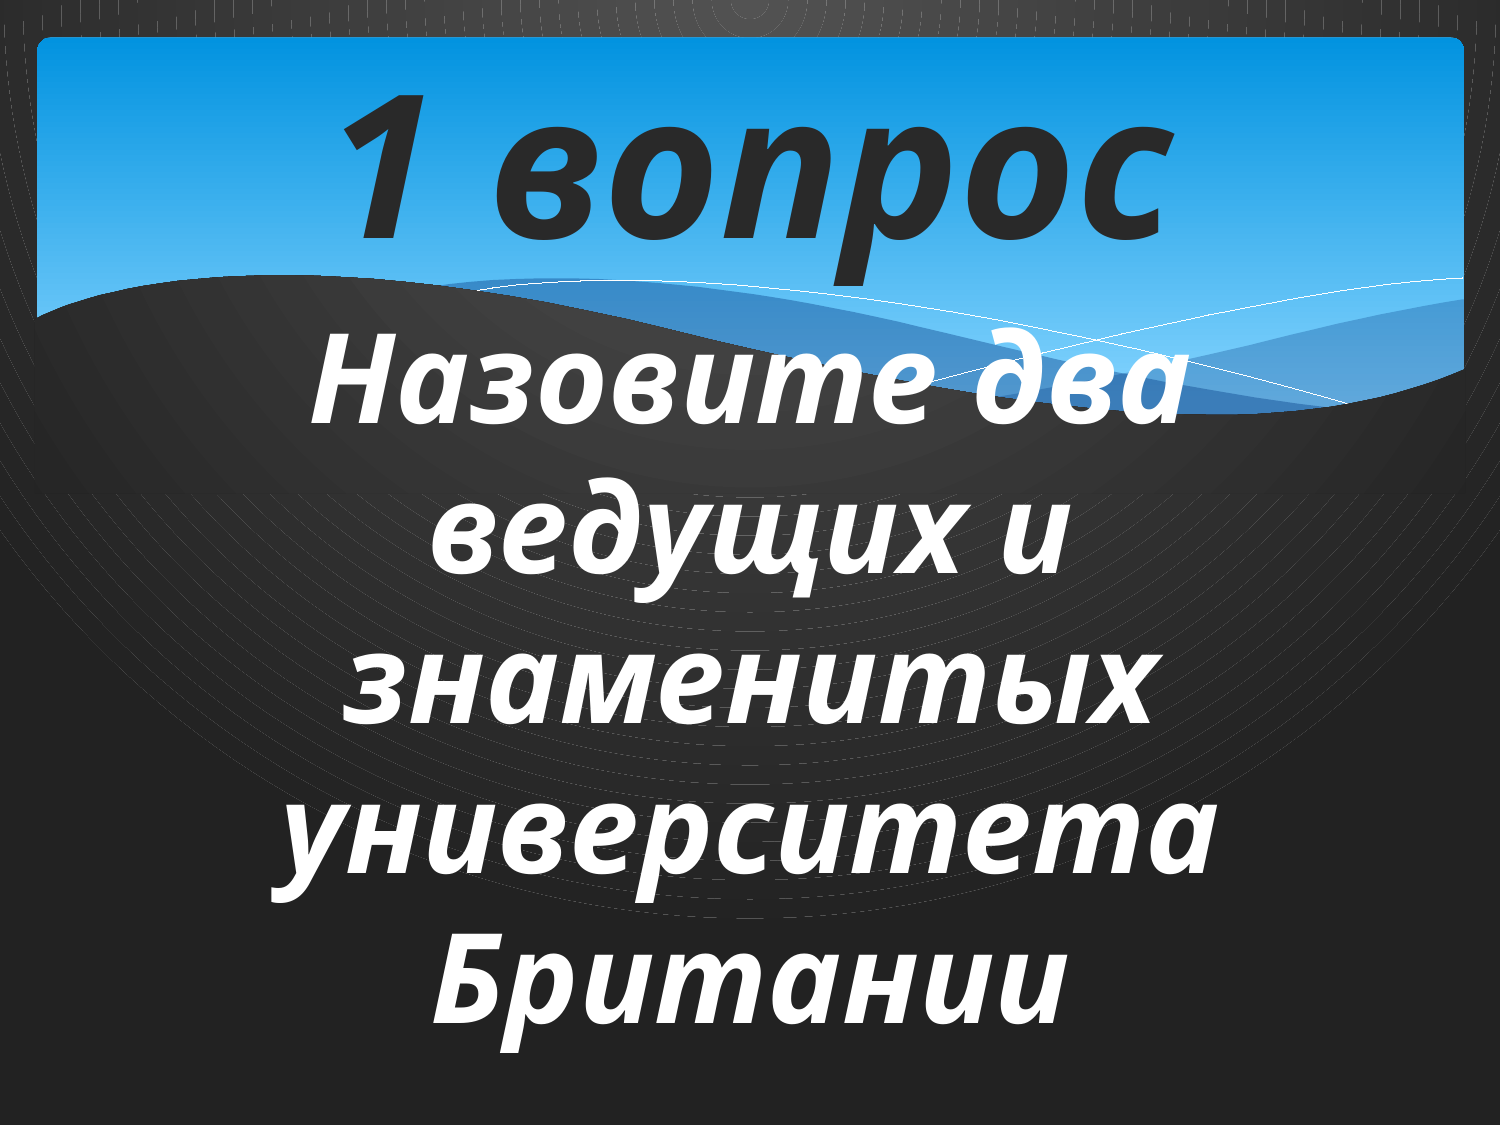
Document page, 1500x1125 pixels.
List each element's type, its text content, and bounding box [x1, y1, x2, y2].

title 1 вопрос [75, 55, 1425, 261]
list Назовите два ведущих и знаменитых университета Британии [143, 290, 1359, 1005]
